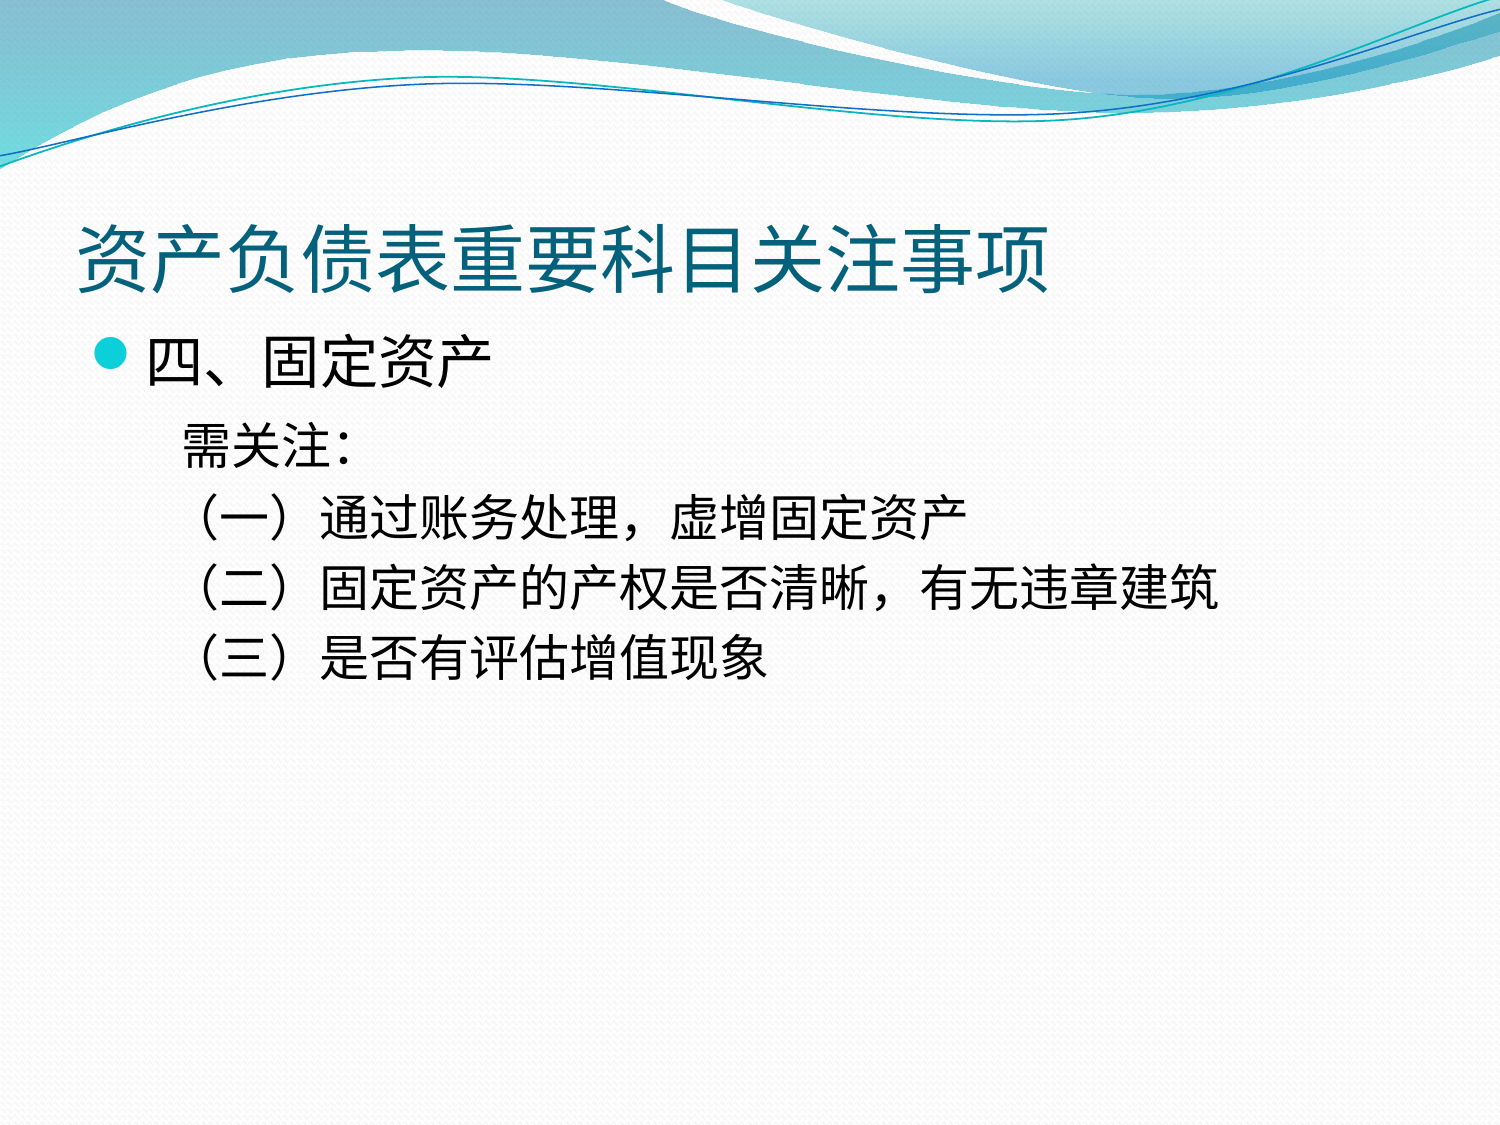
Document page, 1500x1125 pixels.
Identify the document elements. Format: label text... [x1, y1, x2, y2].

list 四、固定资产 需关注： （一）通过账务处理，虚增固定资产 （二）固定资产的产权是否清晰，有无违章建筑 （三）是否有评估增值现象 [75, 317, 1425, 1038]
title 资产负债表重要科目关注事项 [75, 115, 1425, 303]
